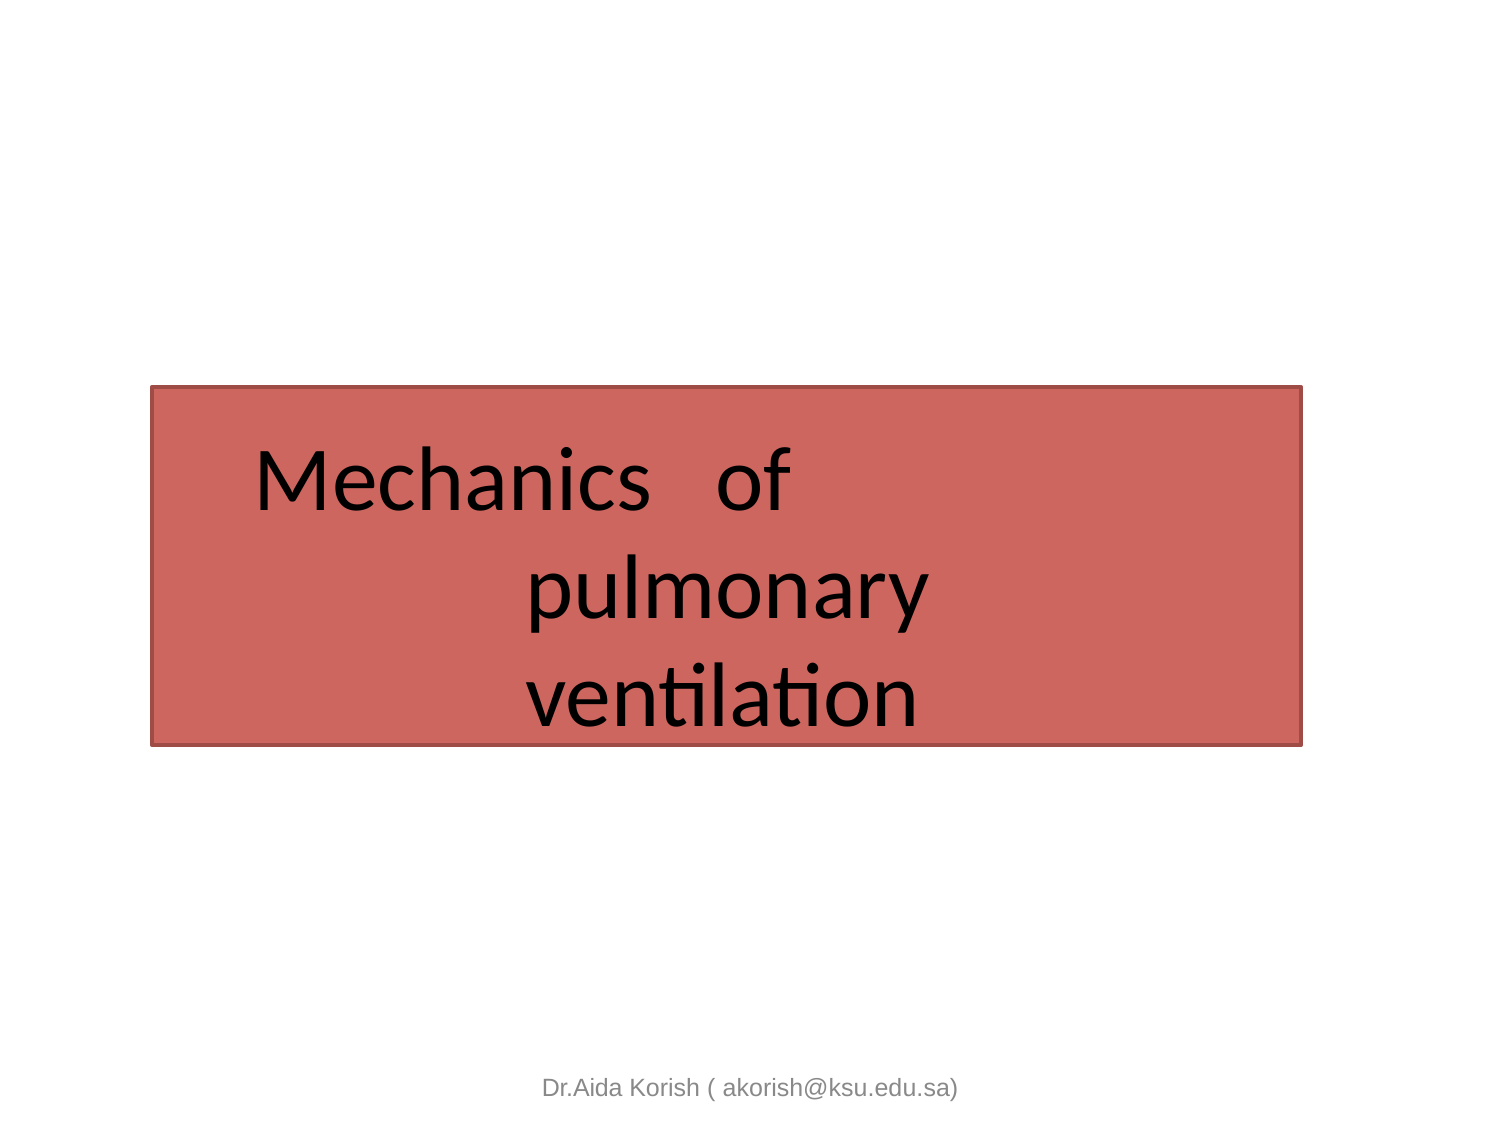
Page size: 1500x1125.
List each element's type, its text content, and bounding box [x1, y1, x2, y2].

title Mechanics of pulmonary ventilation [152, 386, 1301, 746]
footer Dr.Aida Korish ( akorish@ksu.edu.sa) [539, 1074, 962, 1125]
